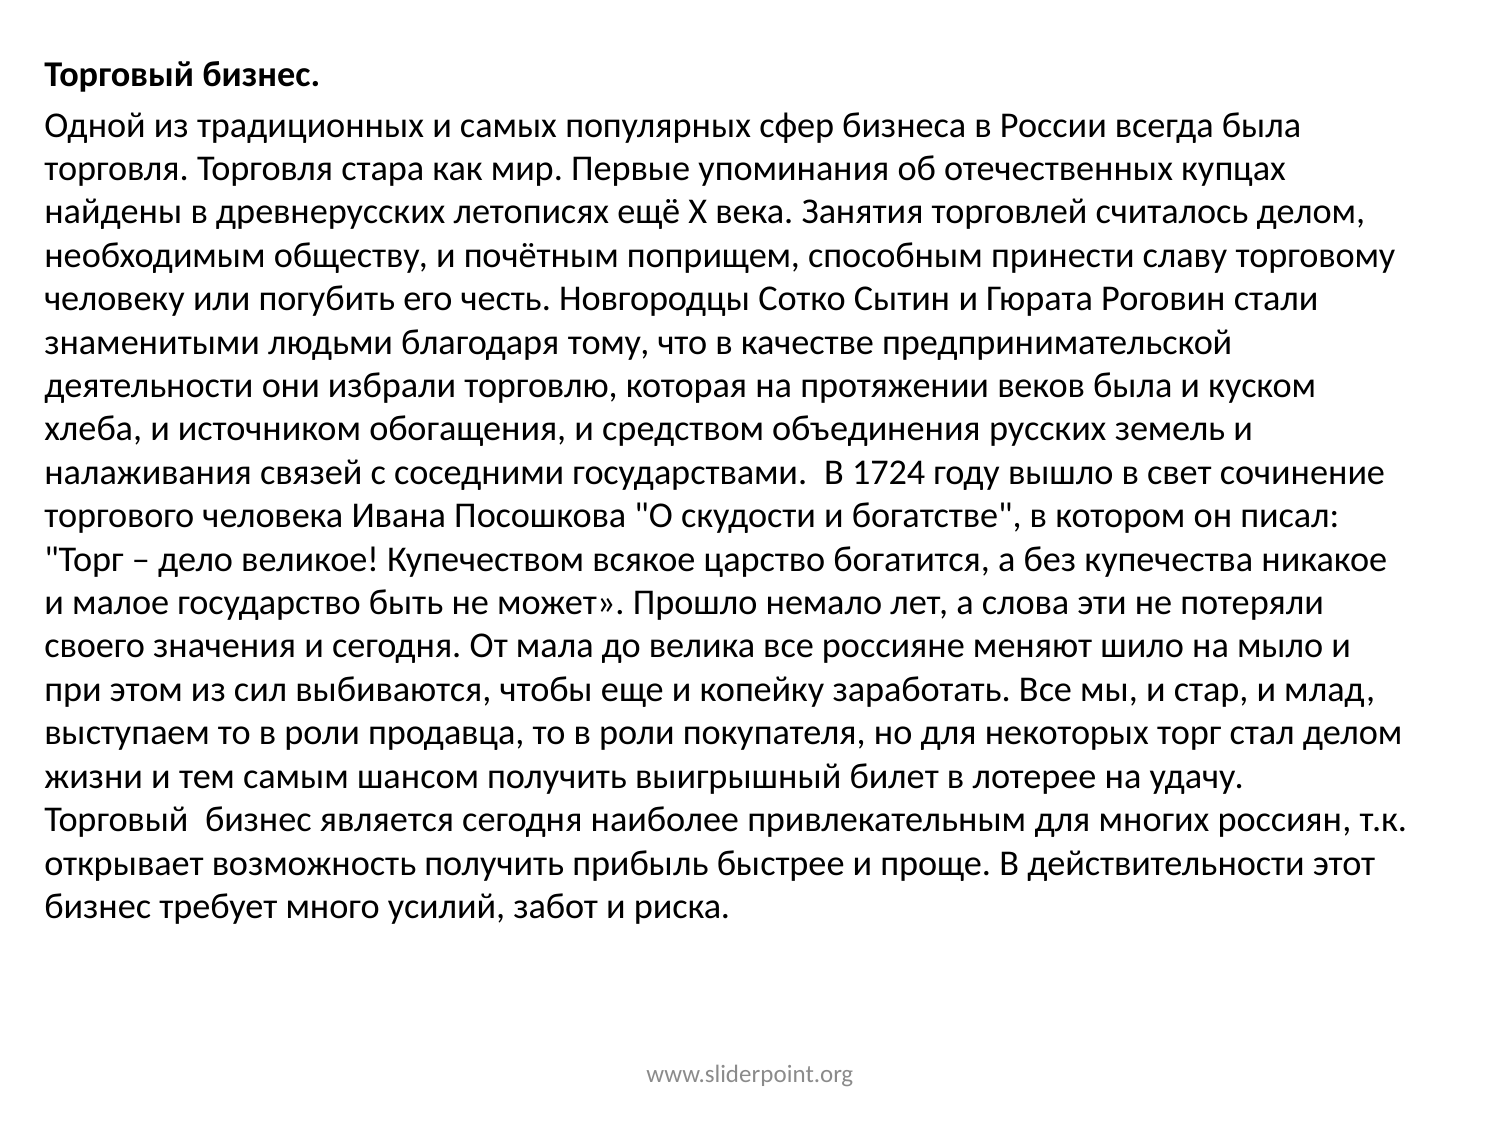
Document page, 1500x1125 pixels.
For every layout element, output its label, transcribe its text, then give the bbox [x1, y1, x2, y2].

list Торговый бизнес. Одной из традиционных и самых популярных сфер бизнеса в России всегда была торговля. Торговля стара как мир. Первые упоминания об отечественных купцах найдены в древнерусских летописях ещё X века. Занятия торговлей считалось делом, необходимым обществу, и почётным поприщем, способным принести славу торговому человеку или погубить его честь. Новгородцы Сотко Сытин и Гюрата Роговин стали знаменитыми людьми благодаря тому, что в качестве предпринимательской деятельности они избрали торговлю, которая на протяжении веков была и куском хлеба, и источником обогащения, и средством объединения русских земель и налаживания связей с соседними государствами. В 1724 году вышло в свет сочинение торгового человека Ивана Посошкова "О скудости и богатстве", в котором он писал: "Торг – дело великое! Купечеством всякое царство богатится, а без купечества никакое и малое государство быть не может». Прошло немало лет, а слова эти не потеряли своего значения и сегодня. От мала до велика все россияне меняют шило на мыло и при этом из сил выбиваются, чтобы еще и копейку заработать. Все мы, и стар, и млад, выступаем то в роли продавца, то в роли покупателя, но для некоторых торг стал делом жизни и тем самым шансом получить выигрышный билет в лотерее на удачу. Торговый бизнес является сегодня наиболее привлекательным для многих россиян, т.к. открывает возможность получить прибыль быстрее и проще. В действительности этот бизнес требует много усилий, забот и риска. [29, 42, 1425, 1005]
footer www.sliderpoint.org [512, 1042, 988, 1103]
